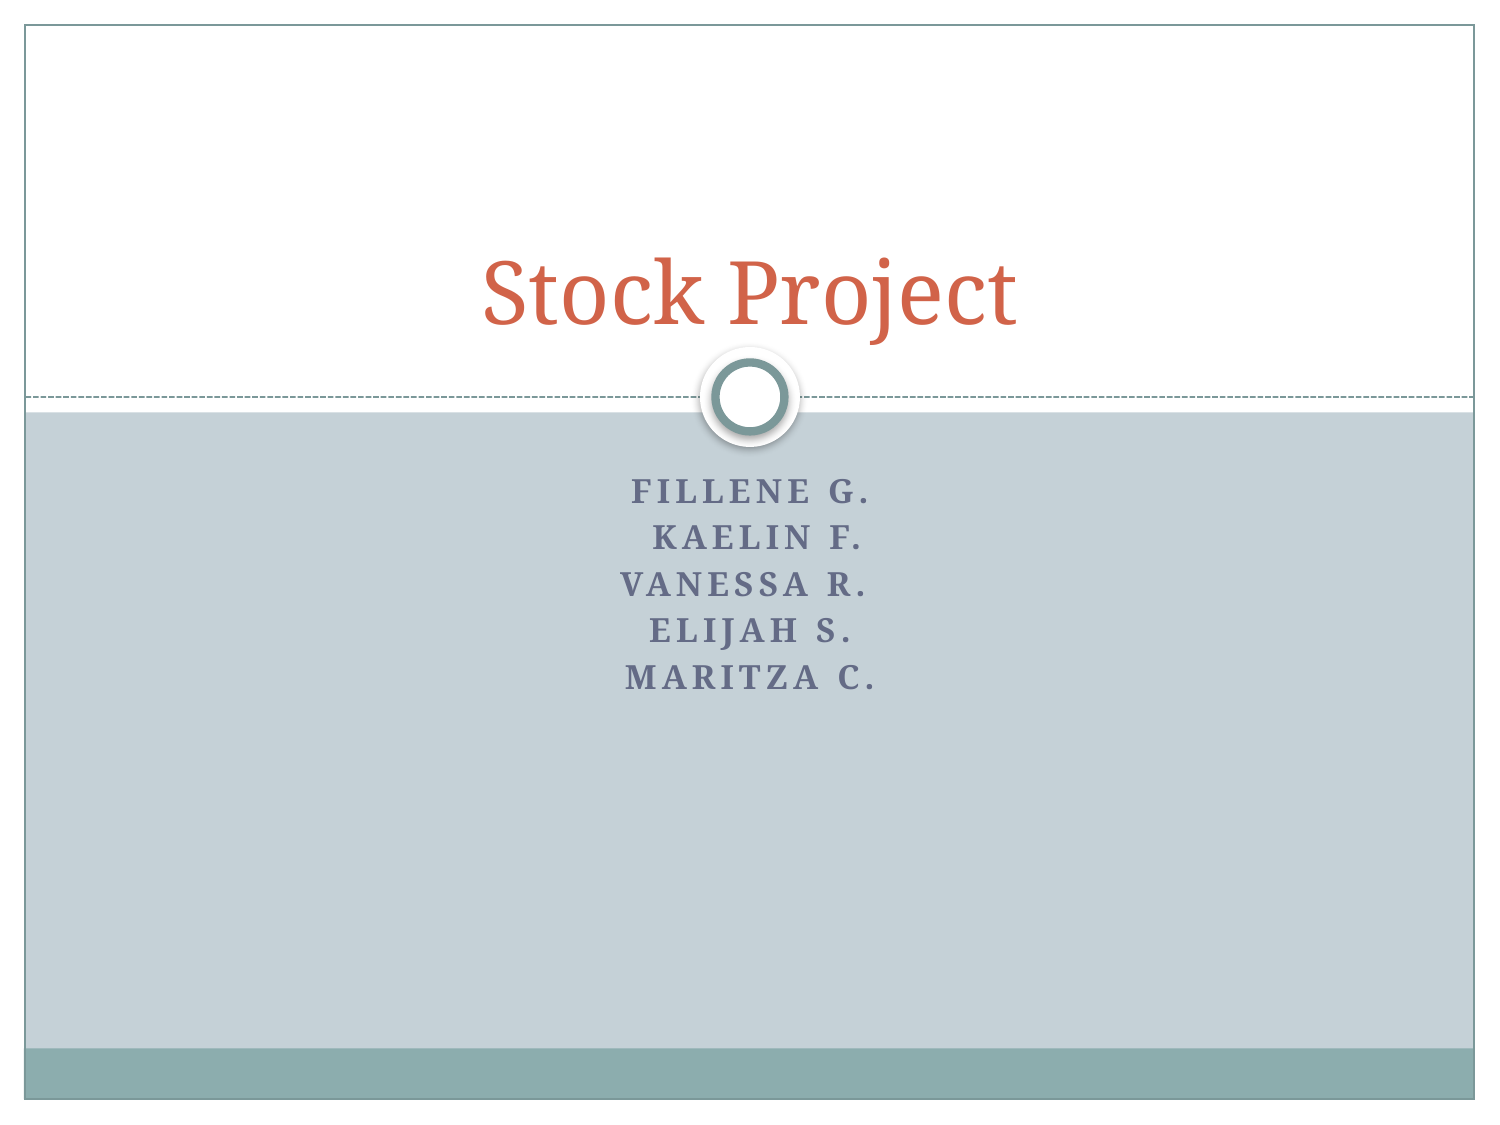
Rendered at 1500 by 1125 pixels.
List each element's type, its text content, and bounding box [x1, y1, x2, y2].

title Stock Project [112, 62, 1388, 350]
subtitle Fillene G. Kaelin F. Vanessa R. Elijah S. Maritza C. [225, 462, 1275, 750]
